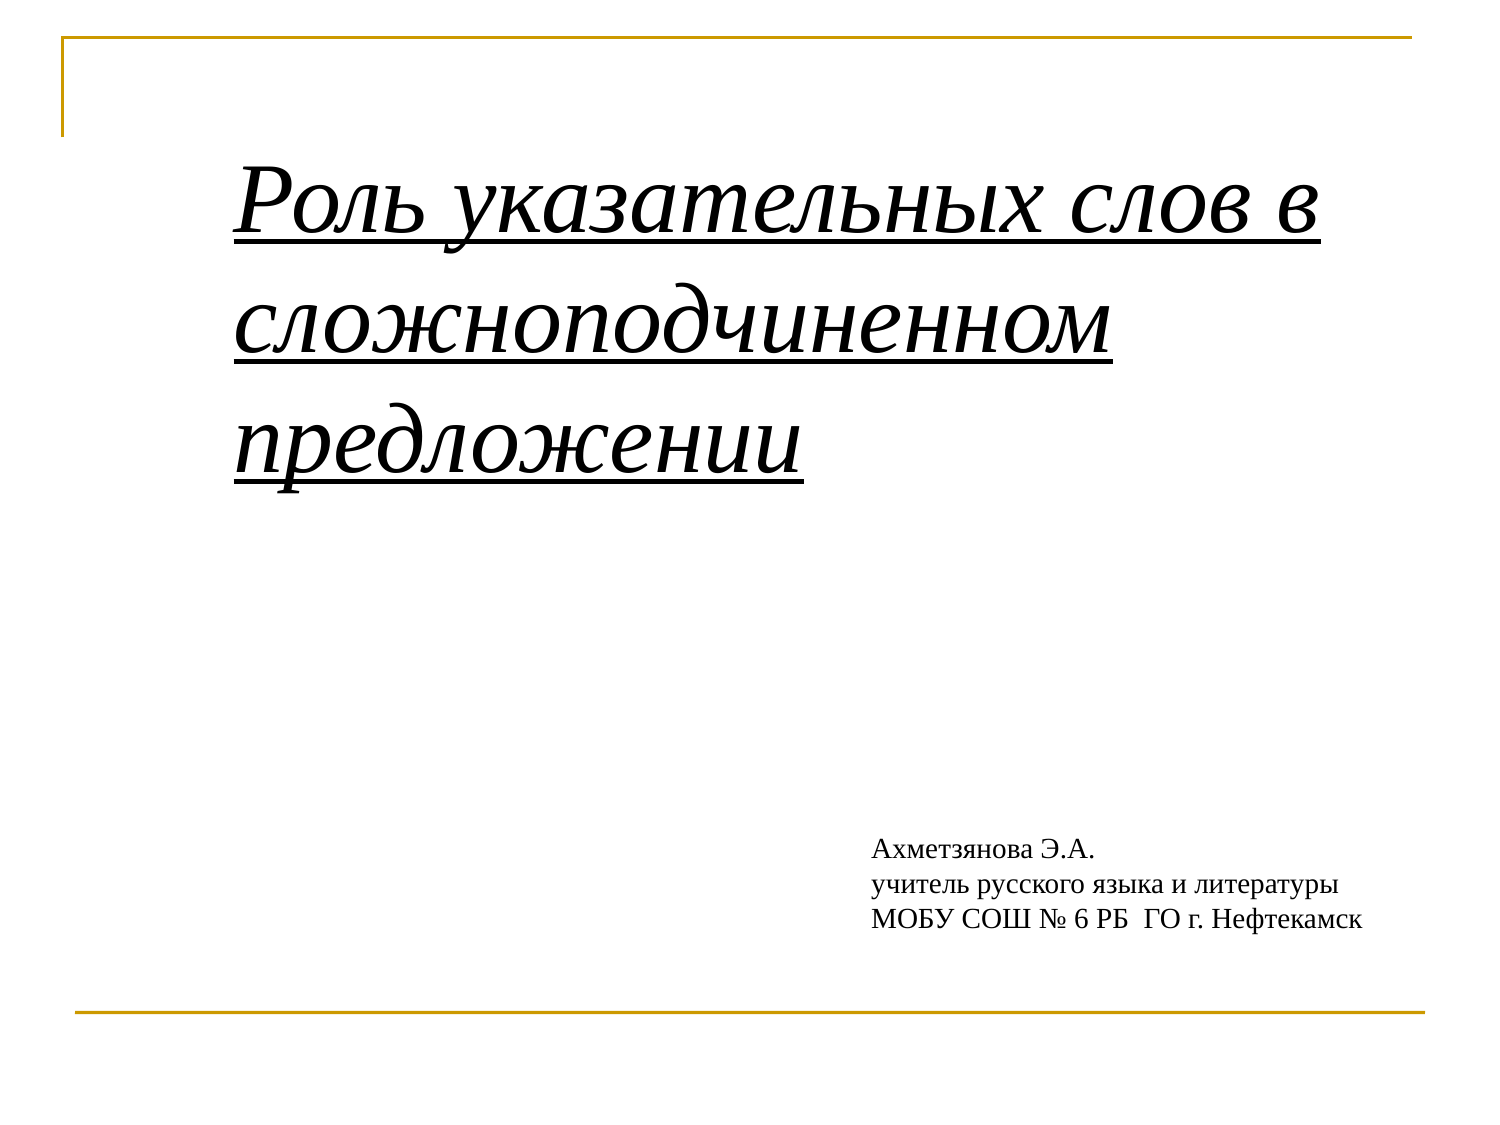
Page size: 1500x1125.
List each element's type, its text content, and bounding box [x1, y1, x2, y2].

subtitle Роль указательных слов в сложноподчиненном предложении [218, 125, 1412, 847]
text_box Ахметзянова Э.А. учитель русского языка и литературы МОБУ СОШ № 6 РБ ГО г. Нефтекамск [856, 822, 1424, 942]
